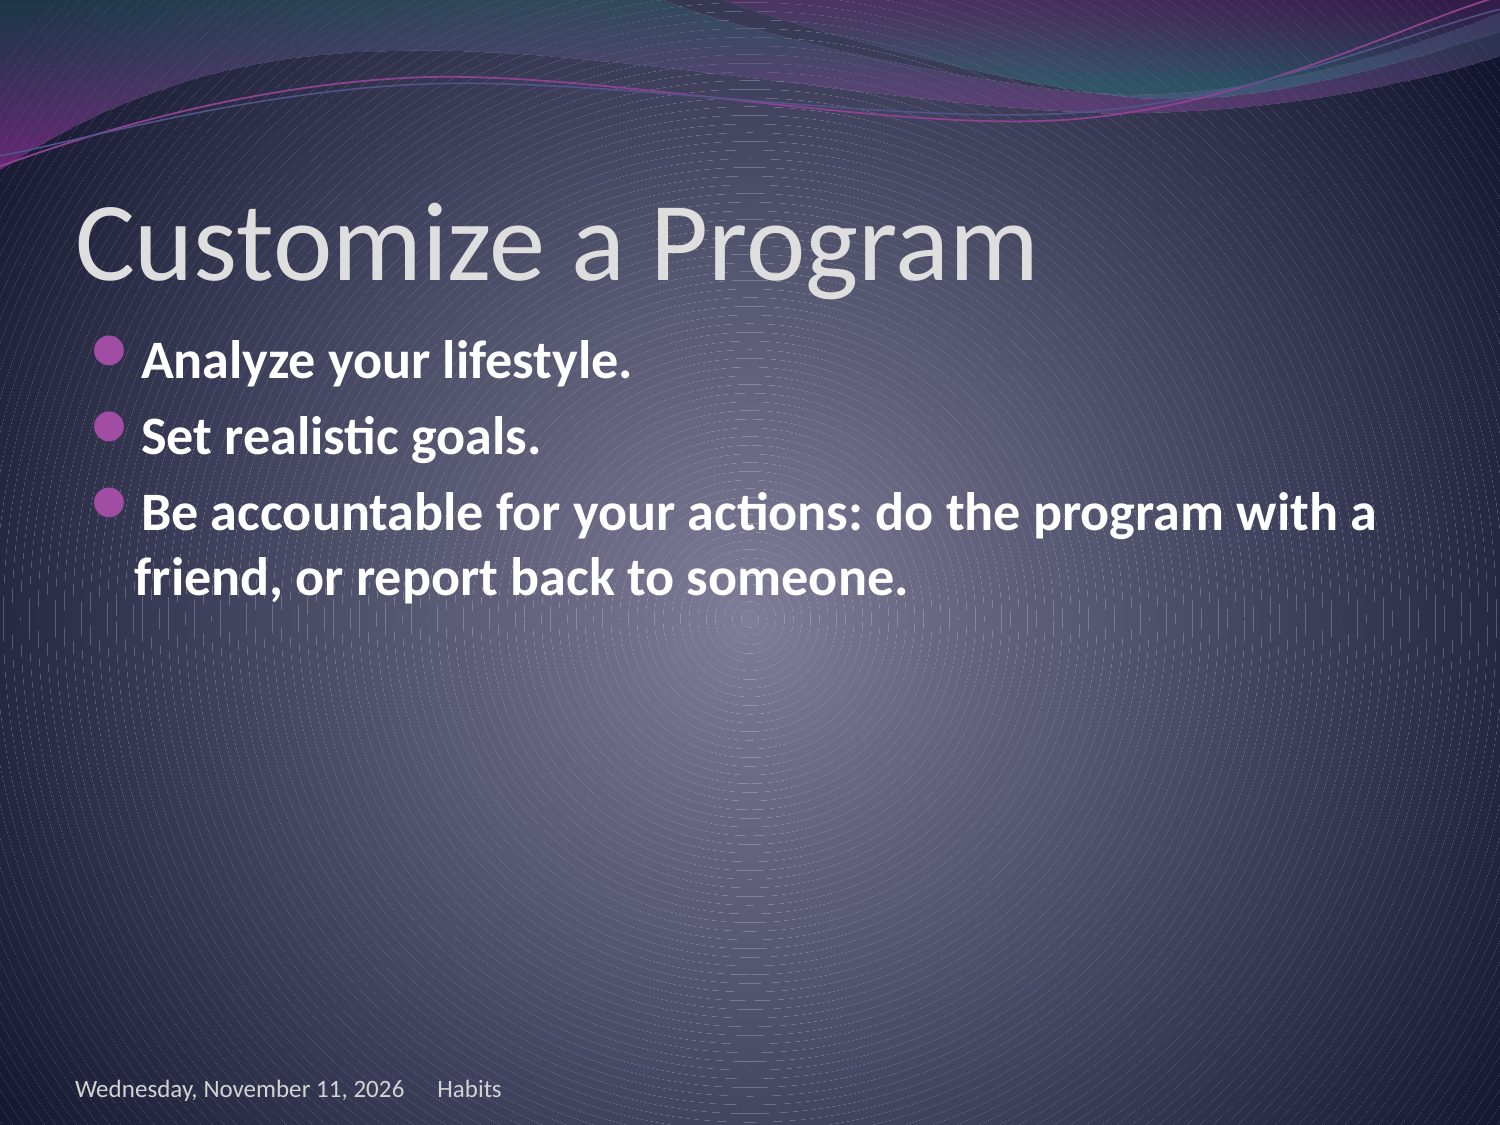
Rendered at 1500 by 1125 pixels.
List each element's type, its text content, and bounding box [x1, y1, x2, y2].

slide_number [75, 1042, 425, 1103]
list Analyze your lifestyle. Set realistic goals. Be accountable for your actions: do the program with a friend, or report back to someone. [75, 317, 1425, 1038]
footer Habits [437, 1042, 988, 1103]
title Customize a Program [75, 115, 1425, 303]
